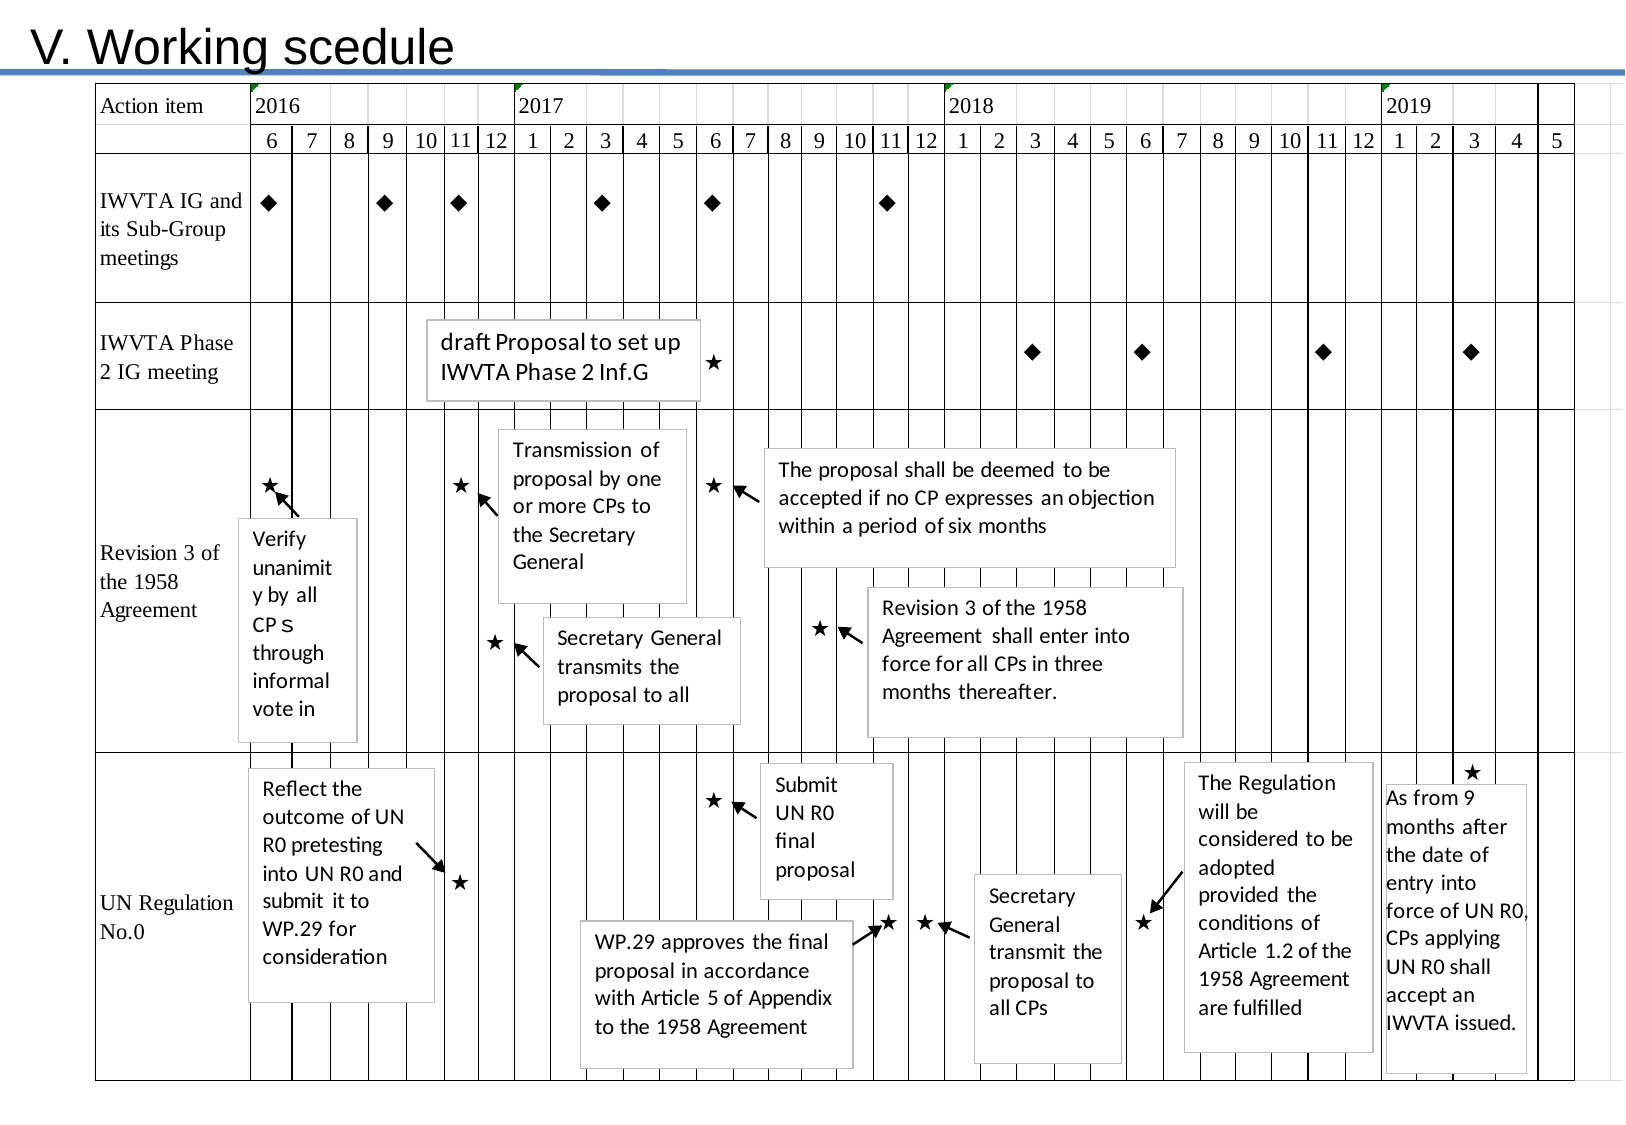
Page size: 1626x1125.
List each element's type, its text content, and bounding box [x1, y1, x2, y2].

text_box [94, 82, 1624, 1082]
text_box V. Working scedule [15, 7, 713, 82]
